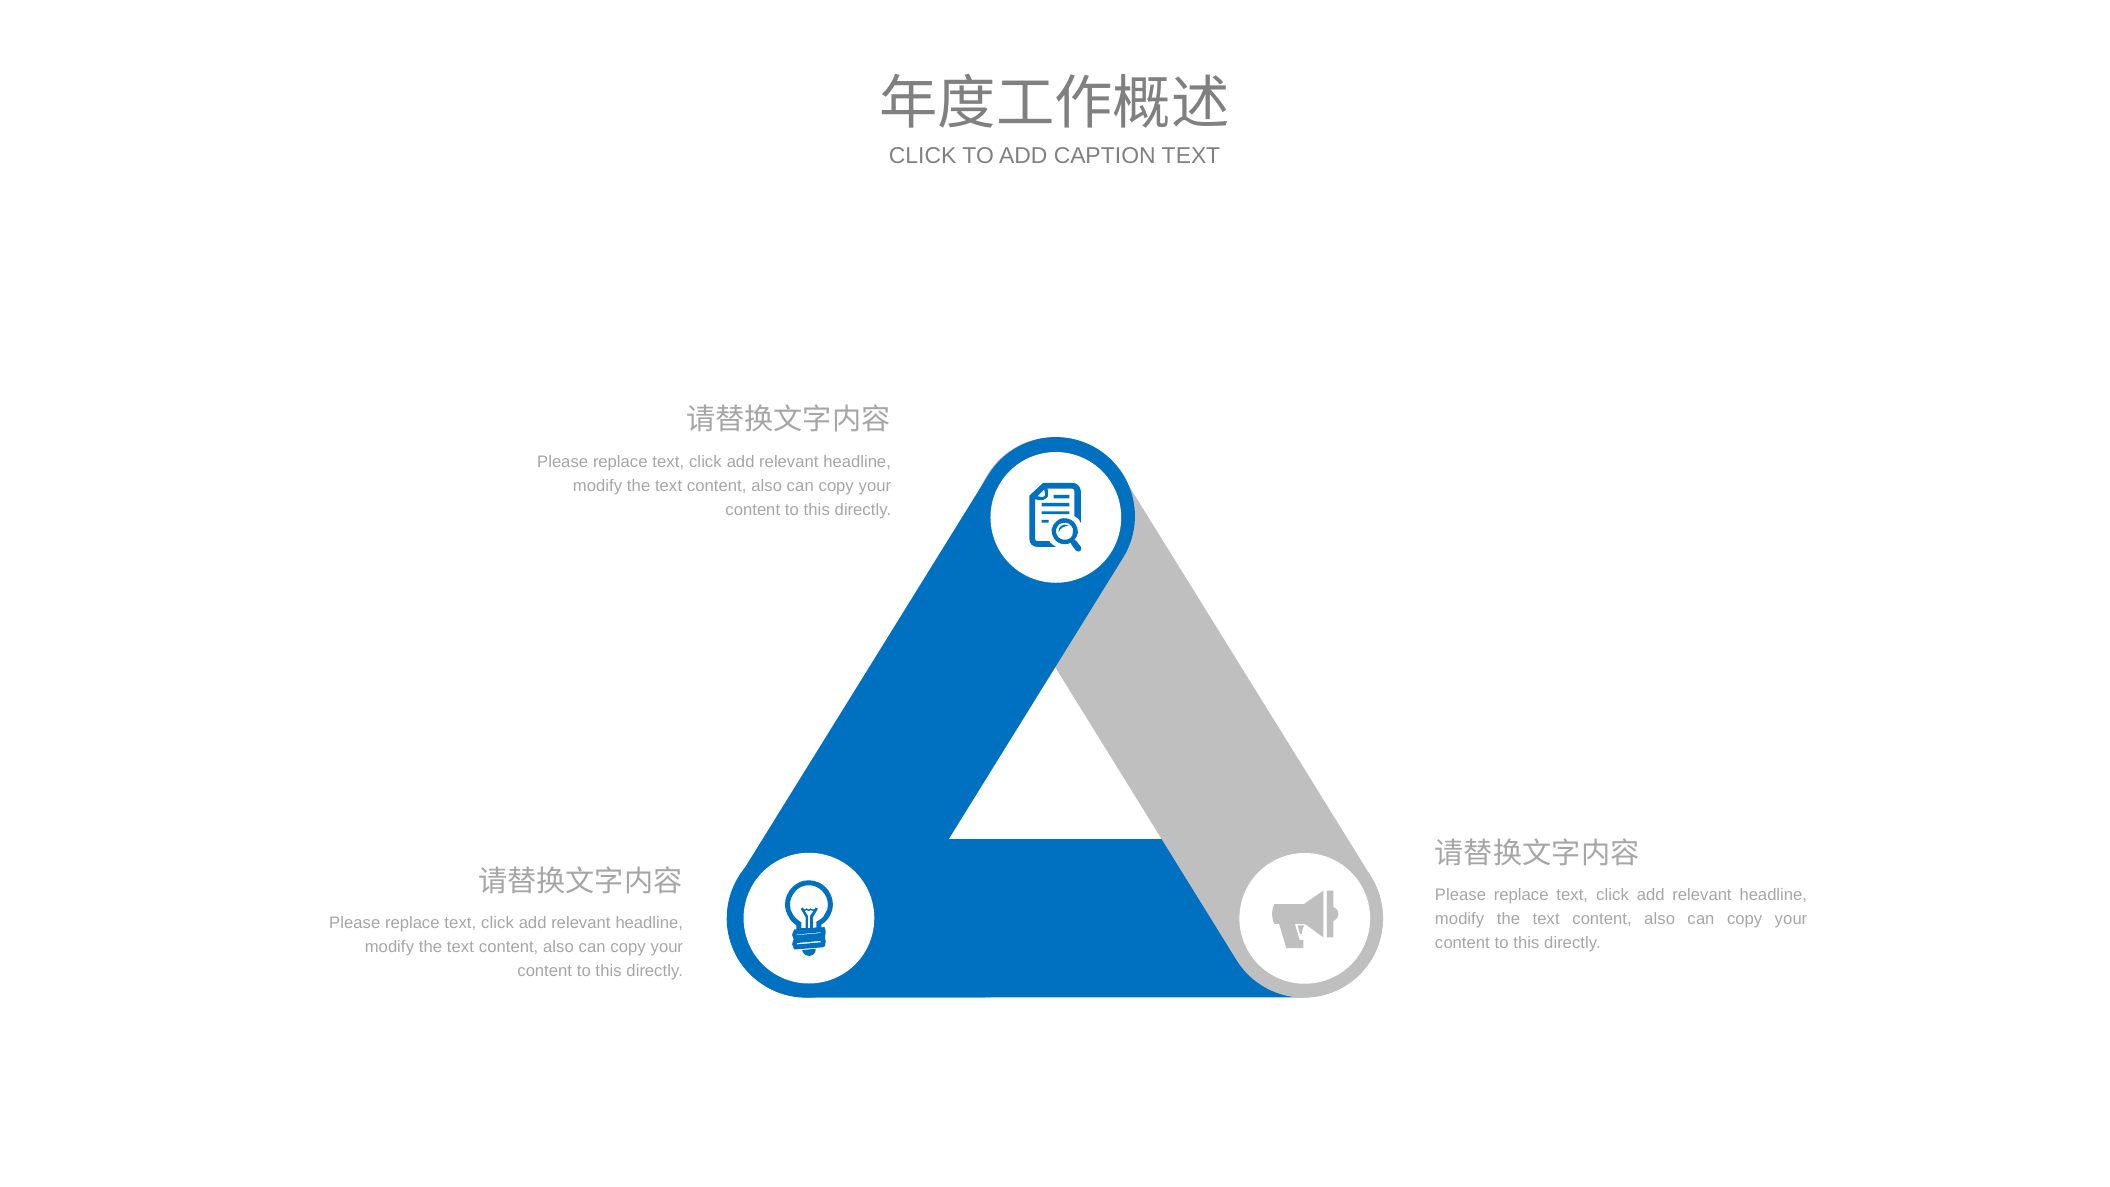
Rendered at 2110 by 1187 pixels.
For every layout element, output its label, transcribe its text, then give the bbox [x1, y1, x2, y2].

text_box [518, 386, 907, 525]
text_box CLICK TO ADD CAPTION TEXT [865, 140, 1245, 168]
text_box 年度工作概述 [865, 65, 1245, 136]
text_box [726, 401, 1383, 1034]
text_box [1420, 819, 1823, 959]
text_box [310, 847, 699, 986]
